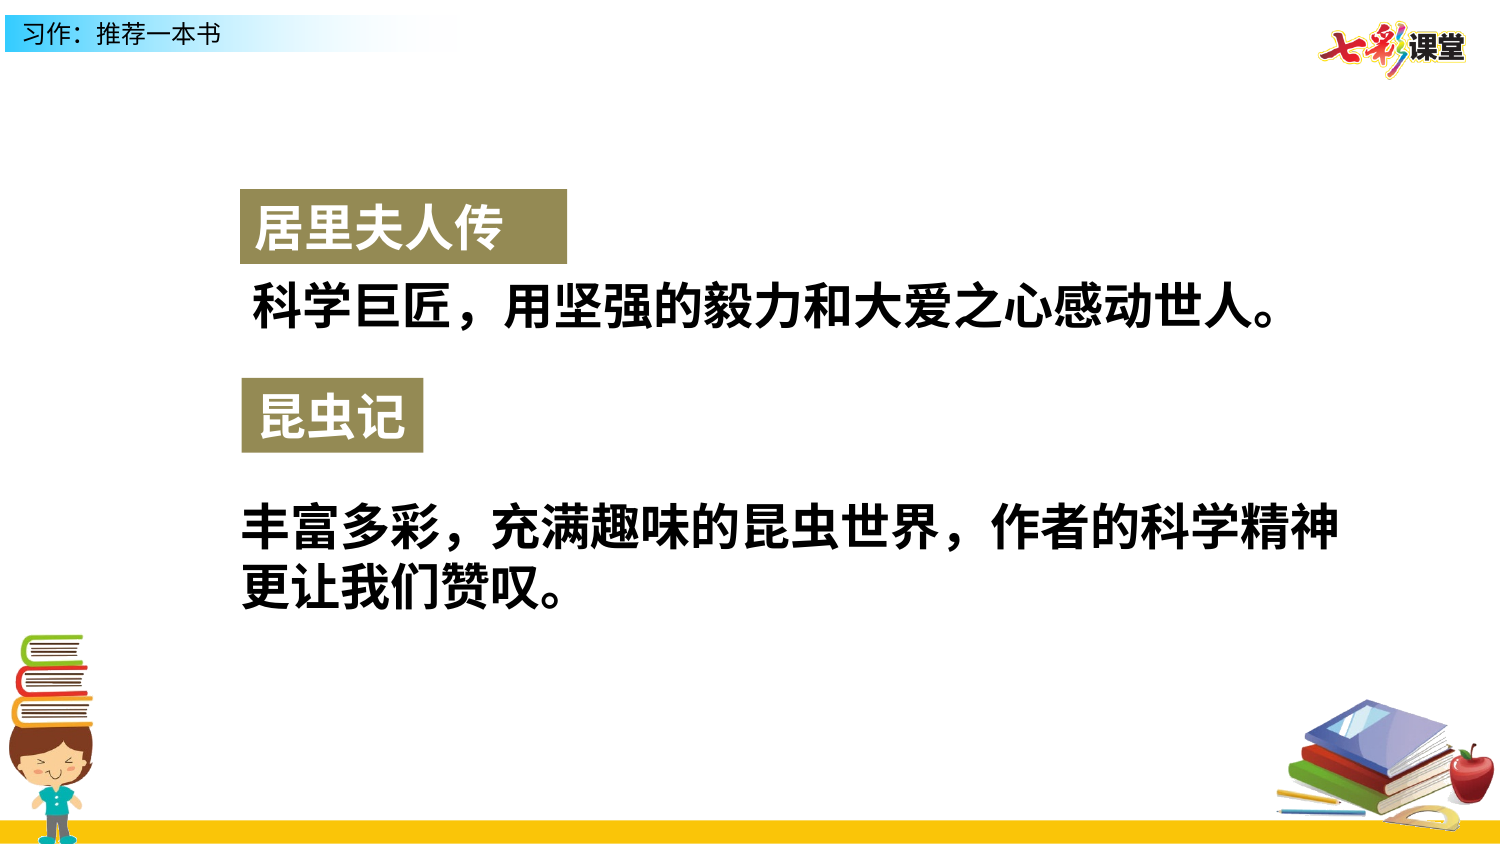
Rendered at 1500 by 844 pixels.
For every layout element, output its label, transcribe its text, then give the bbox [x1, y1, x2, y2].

text_box 丰富多彩，充满趣味的昆虫世界，作者的科学精神更让我们赞叹。 [225, 488, 1401, 623]
picture [0, 616, 167, 844]
picture [1316, 20, 1468, 80]
text_box 科学巨匠，用坚强的毅力和大爱之心感动世人。 [238, 267, 1307, 342]
picture [1227, 662, 1500, 844]
text_box 居里夫人传 [240, 189, 568, 264]
text_box 昆虫记 [241, 377, 424, 453]
